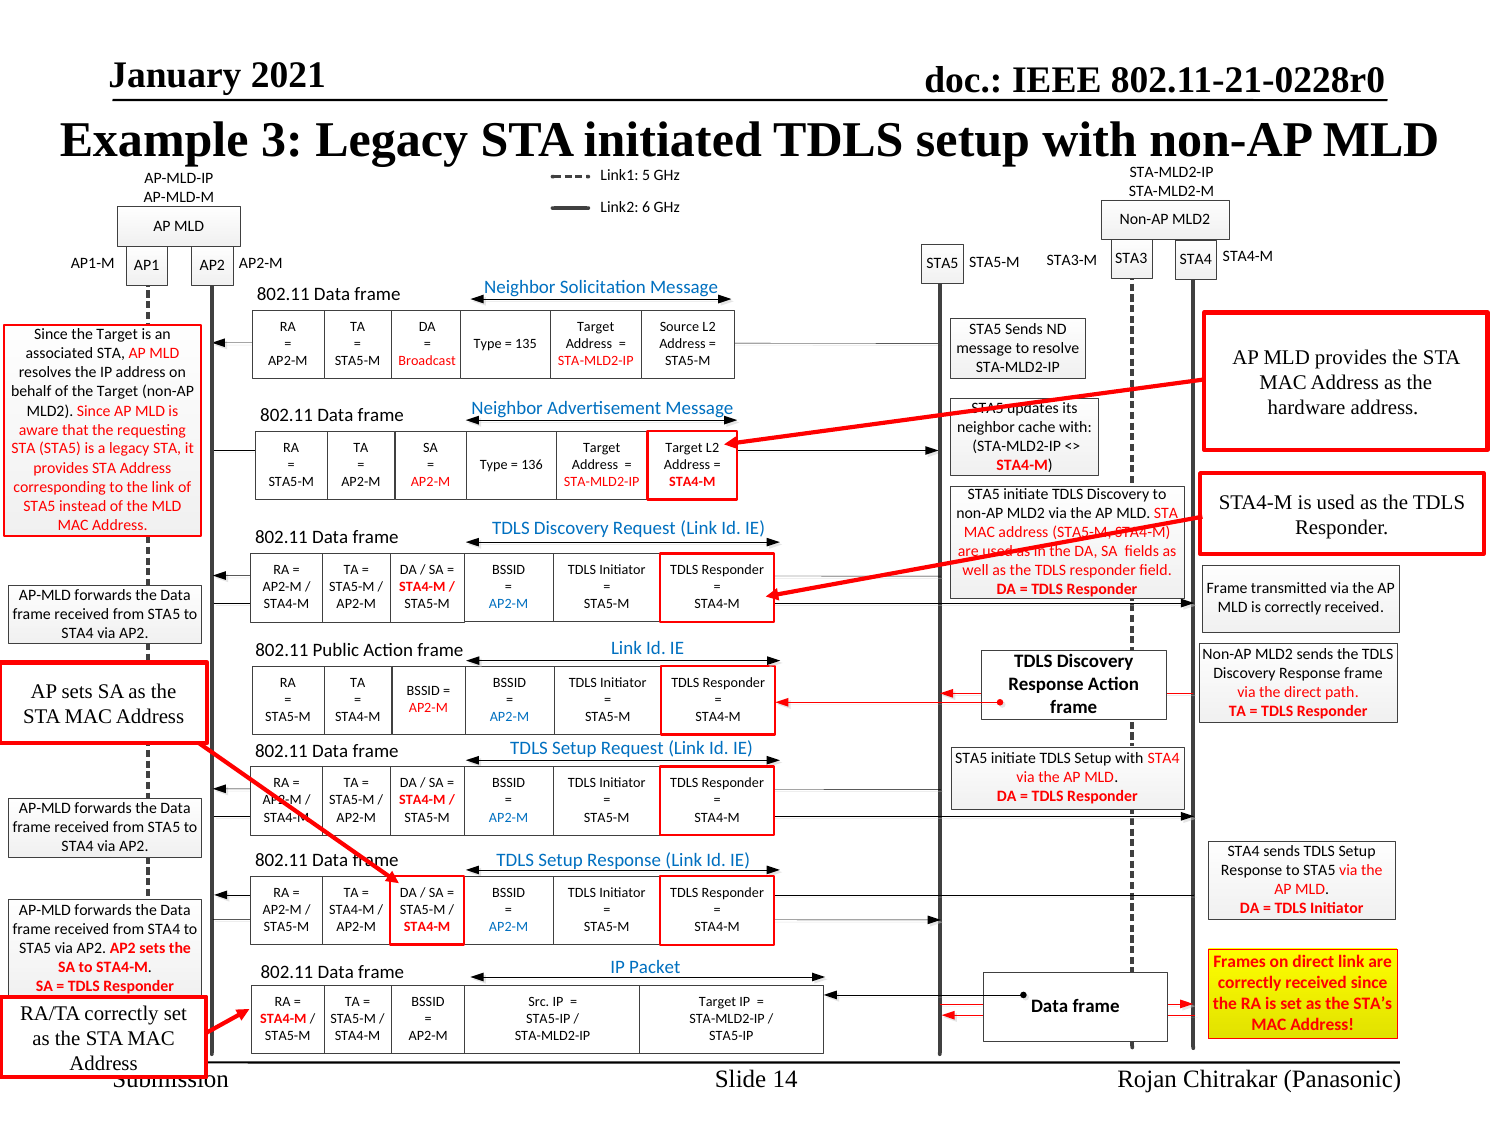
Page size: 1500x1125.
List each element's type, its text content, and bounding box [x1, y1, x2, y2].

picture [0, 158, 1402, 1058]
footer Rojan Chitrakar (Panasonic) [949, 1065, 1402, 1093]
text_box RA/TA correctly set as the STA MAC Address [0, 1065, 208, 1079]
text_box AP MLD provides the STA MAC Address as the hardware address. [1406, 310, 1490, 452]
slide_number Slide 14 [712, 1066, 800, 1093]
text_box Example 3: Legacy STA initiated TDLS setup with non-AP MLD [0, 98, 1500, 213]
text_box STA4-M is used as the TDLS Responder. [1406, 471, 1486, 556]
